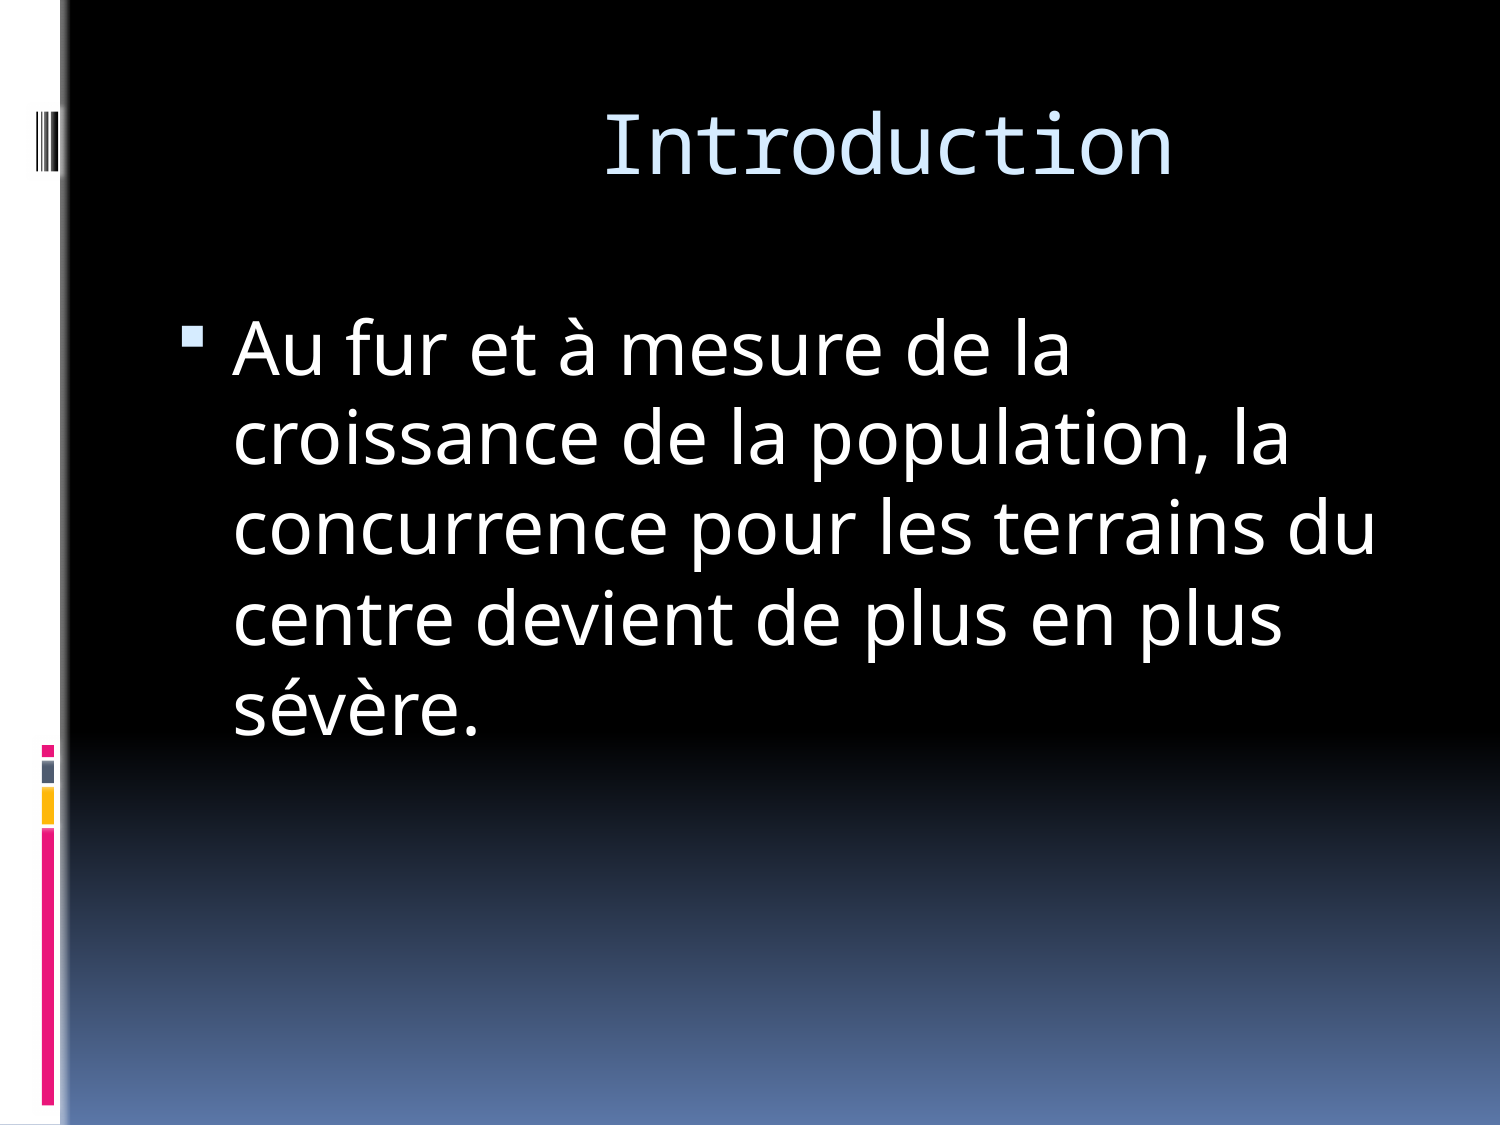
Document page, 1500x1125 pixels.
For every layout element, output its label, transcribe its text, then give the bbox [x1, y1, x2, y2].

title Introduction [150, 83, 1425, 234]
list Au fur et à mesure de la croissance de la population, la concurrence pour les terrains du centre devient de plus en plus sévère. [150, 292, 1425, 1043]
